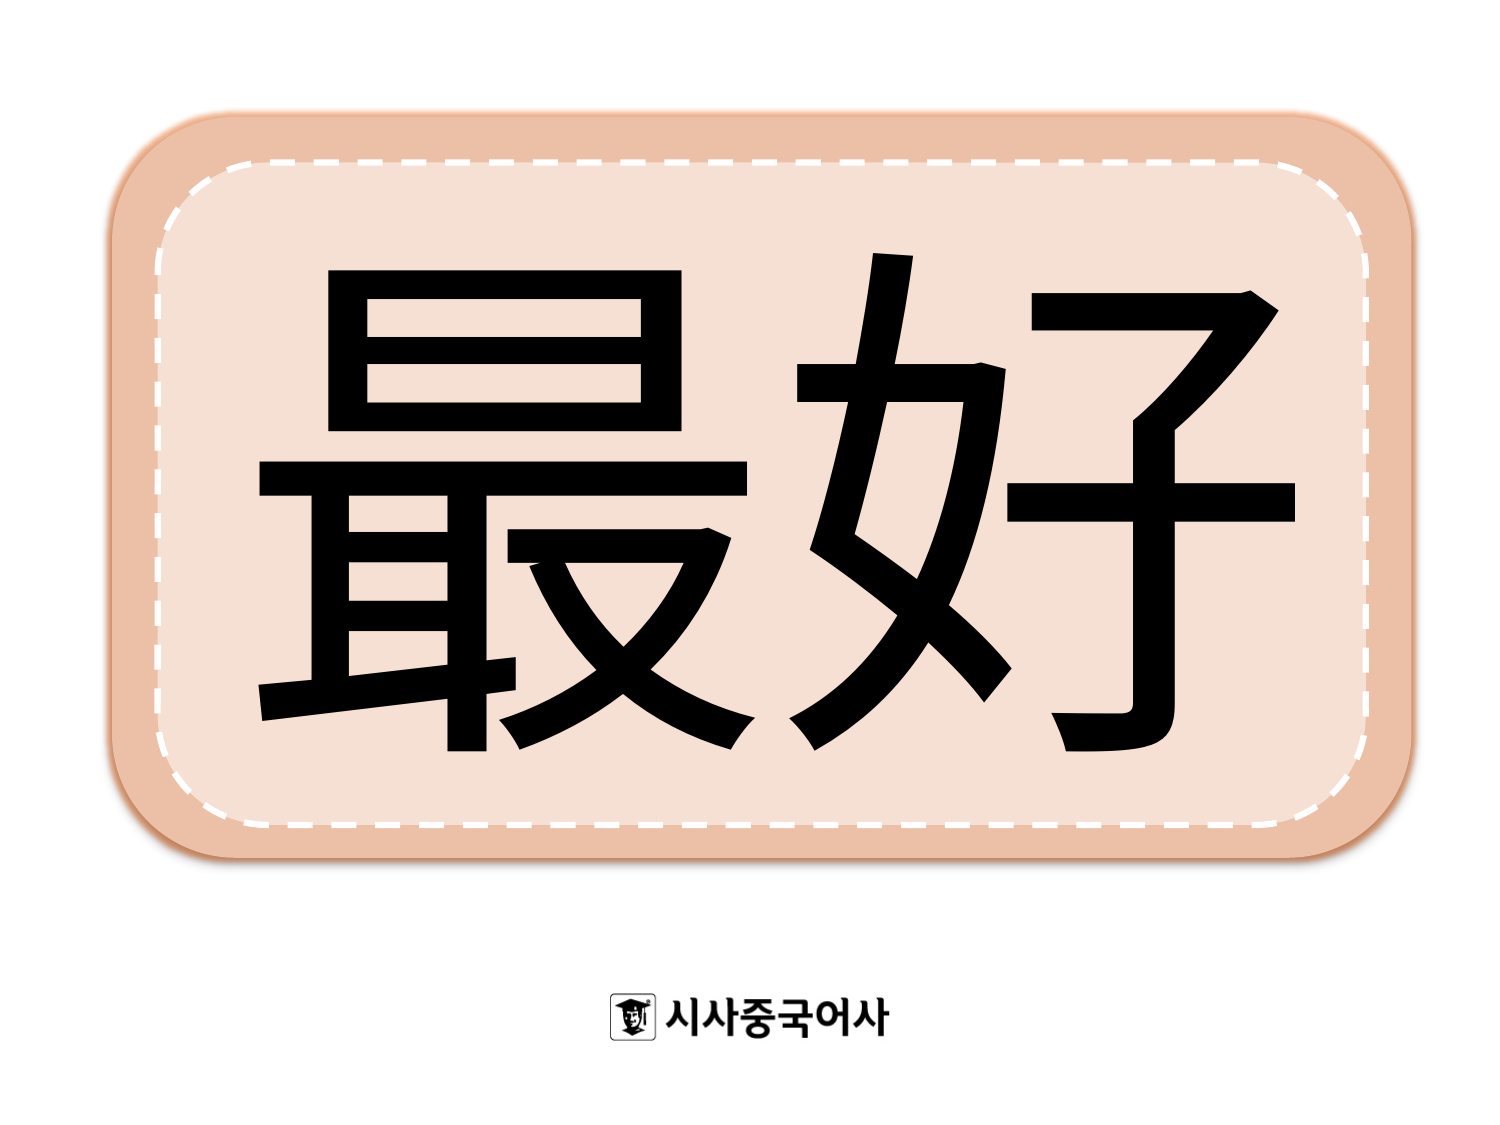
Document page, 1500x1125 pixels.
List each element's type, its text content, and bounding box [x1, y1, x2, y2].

picture [602, 987, 898, 1047]
text_box 最好 [171, 160, 1380, 824]
